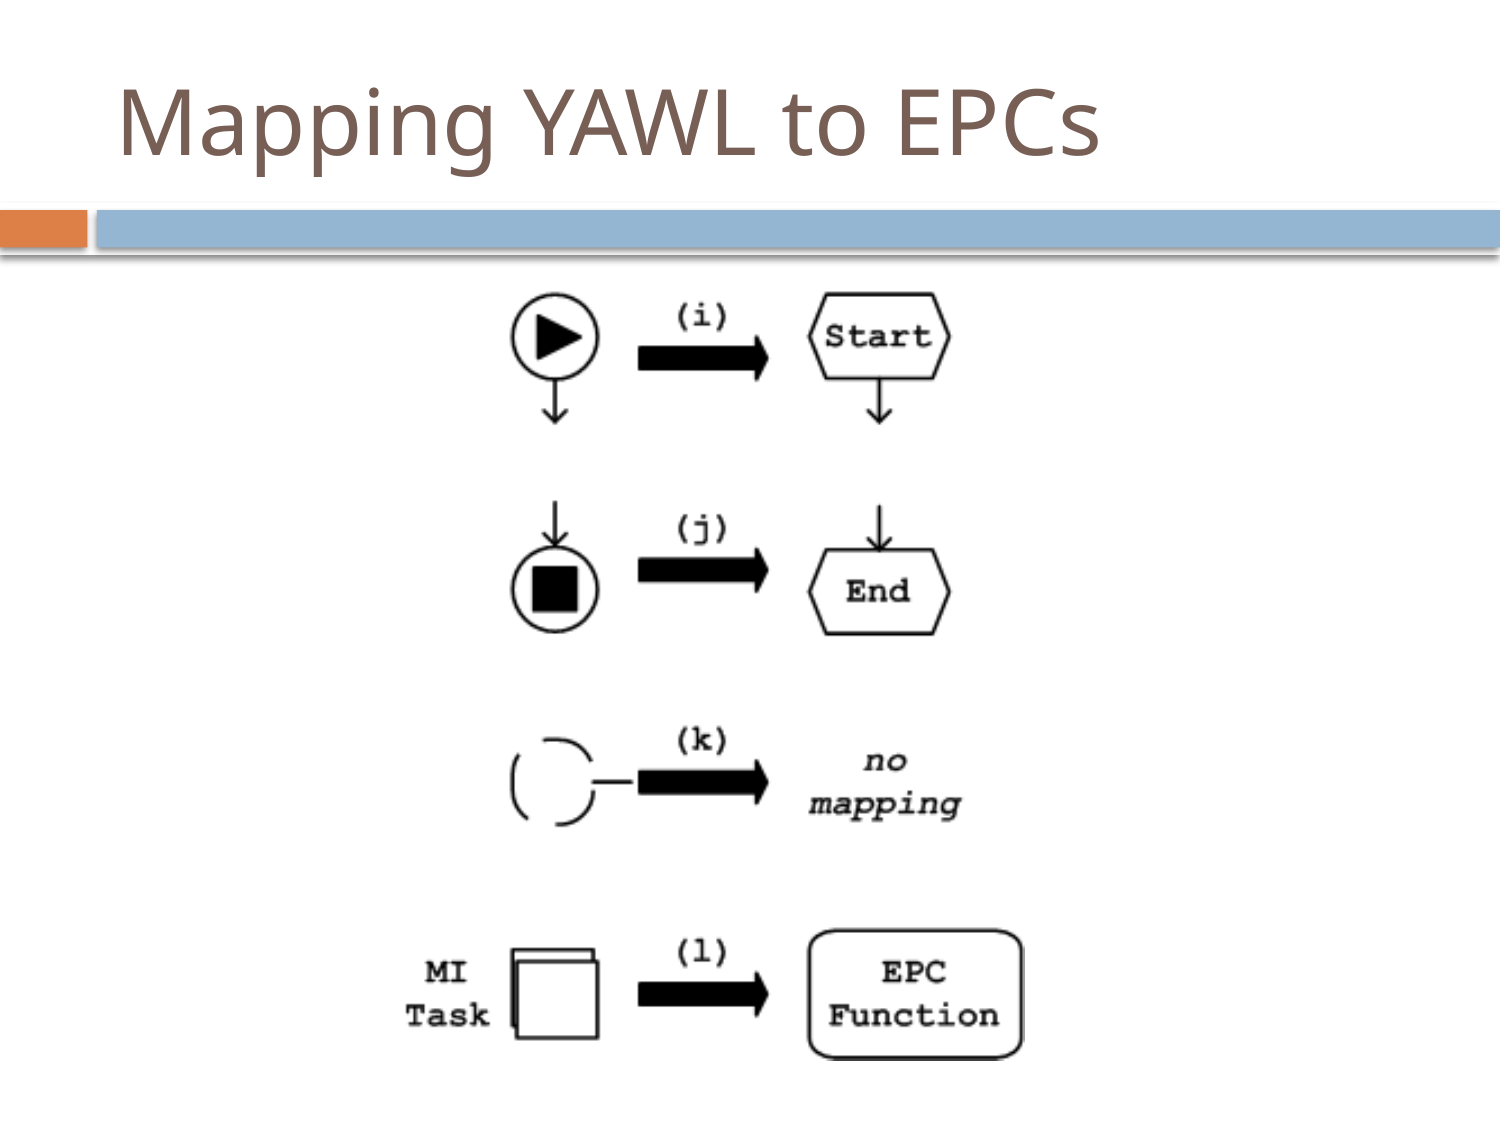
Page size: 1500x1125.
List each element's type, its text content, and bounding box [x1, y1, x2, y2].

title Mapping YAWL to EPCs [100, 37, 1438, 200]
picture [404, 288, 1025, 1061]
